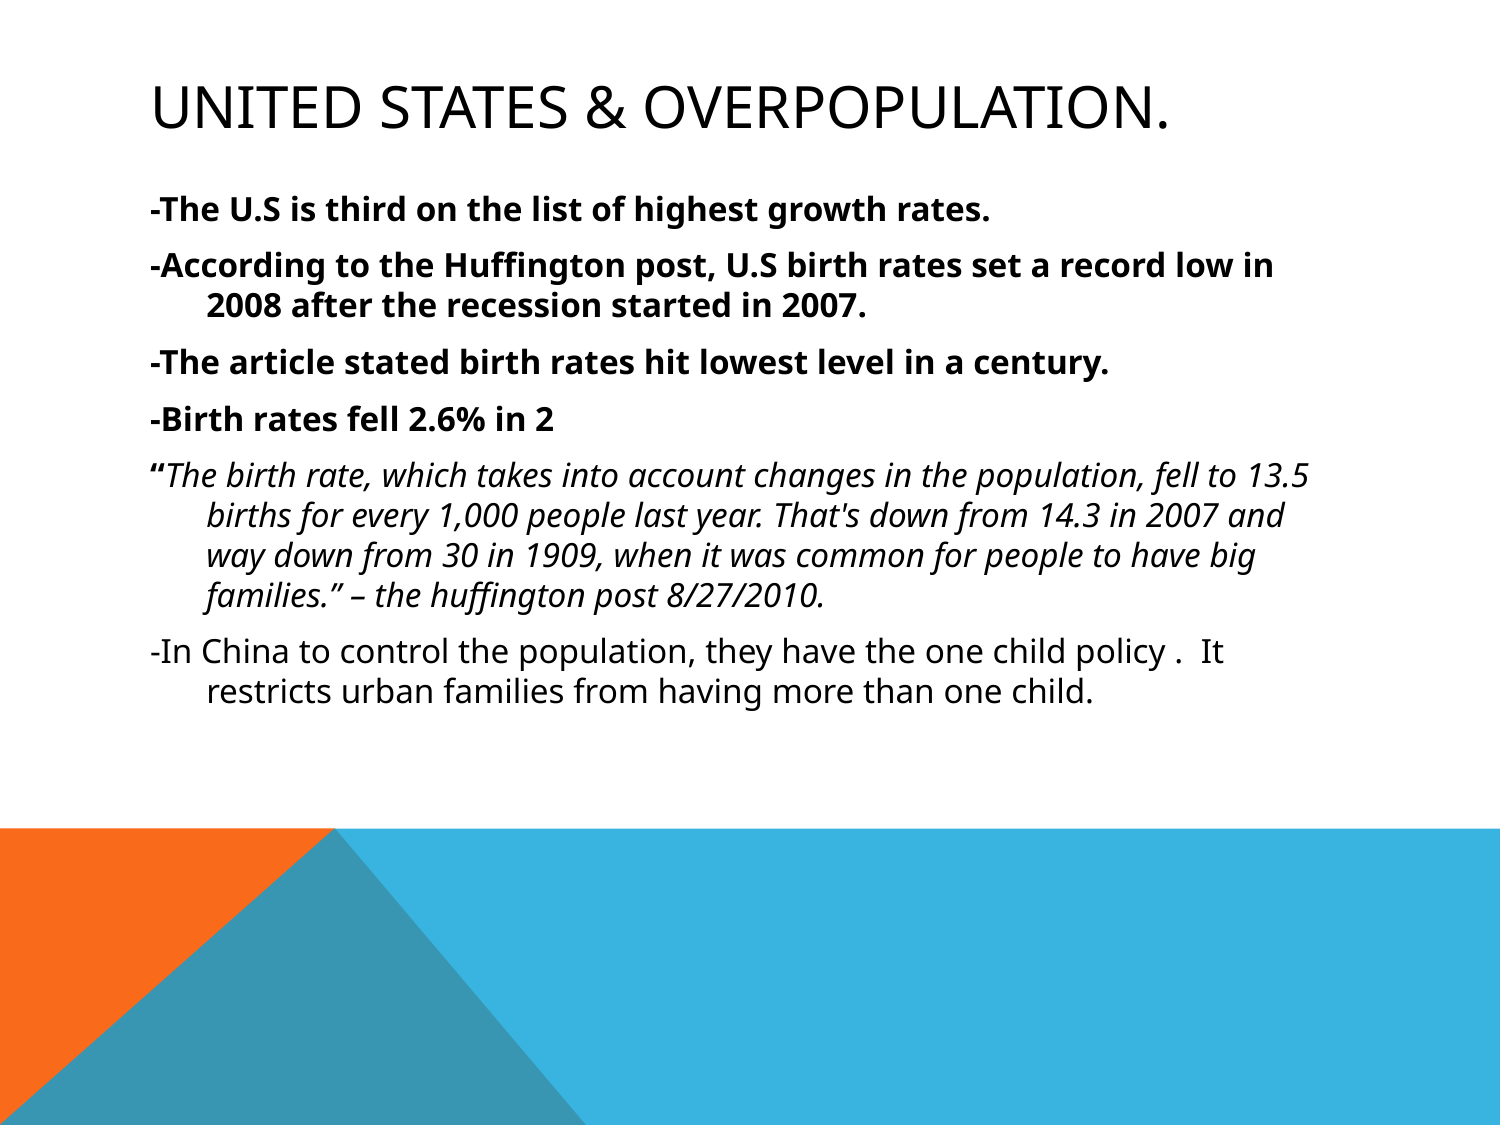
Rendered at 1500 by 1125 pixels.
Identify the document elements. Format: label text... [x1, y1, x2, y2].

list -The U.S is third on the list of highest growth rates. -According to the Huffington post, U.S birth rates set a record low in 2008 after the recession started in 2007. -The article stated birth rates hit lowest level in a century. -Birth rates fell 2.6% in 2 “The birth rate, which takes into account changes in the population, fell to 13.5 births for every 1,000 people last year. That's down from 14.3 in 2007 and way down from 30 in 1909, when it was common for people to have big families.” – the huffington post 8/27/2010. -In China to control the population, they have the one child policy . It restricts urban families from having more than one child. [135, 180, 1369, 768]
title United states & overpopulation. [135, 60, 1369, 150]
